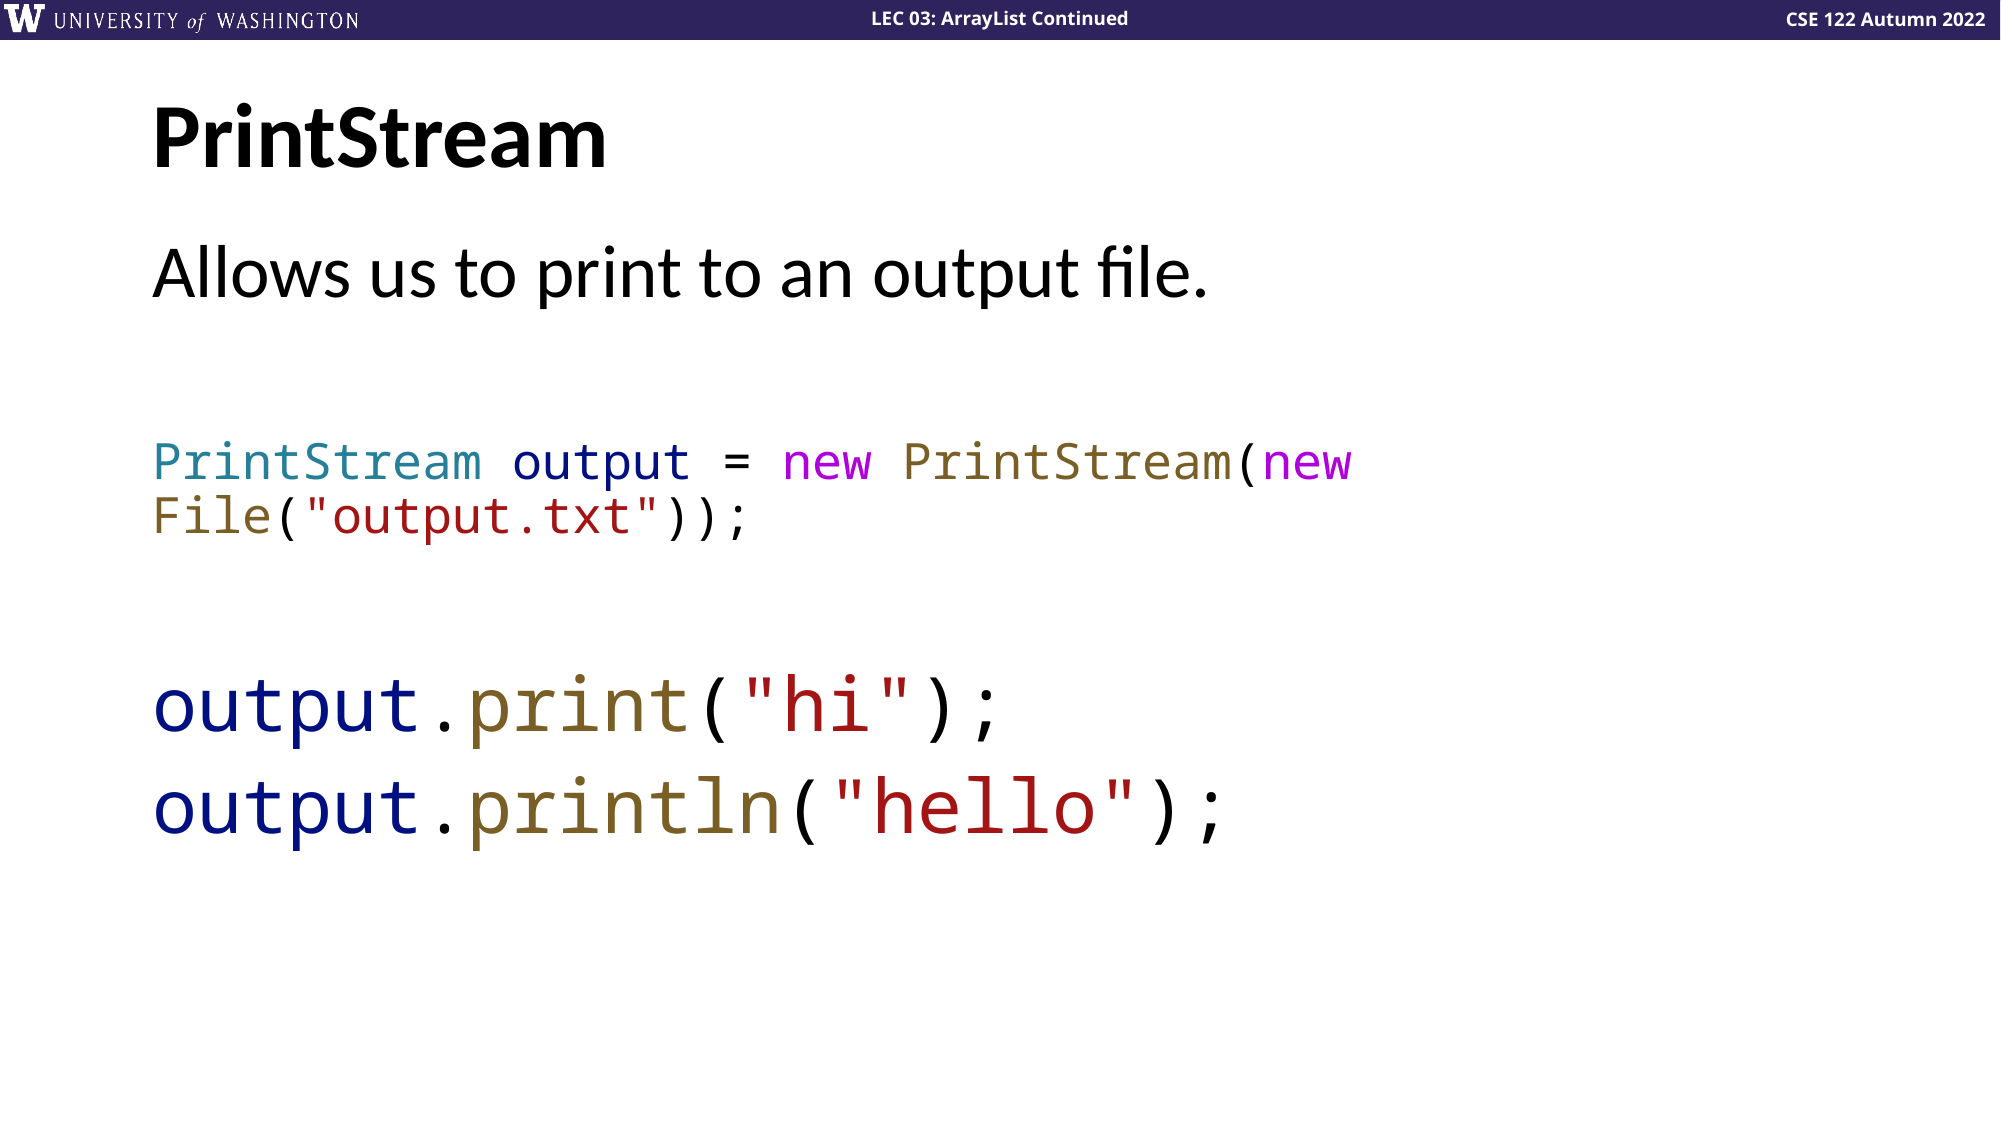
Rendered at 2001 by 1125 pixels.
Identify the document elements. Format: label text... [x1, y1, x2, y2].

title PrintStream [137, 74, 1863, 200]
picture [4, 4, 358, 33]
list Allows us to print to an output file. PrintStream output = new PrintStream(new File("output.txt")); output.print("hi"); output.println("hello"); [137, 224, 1863, 1014]
